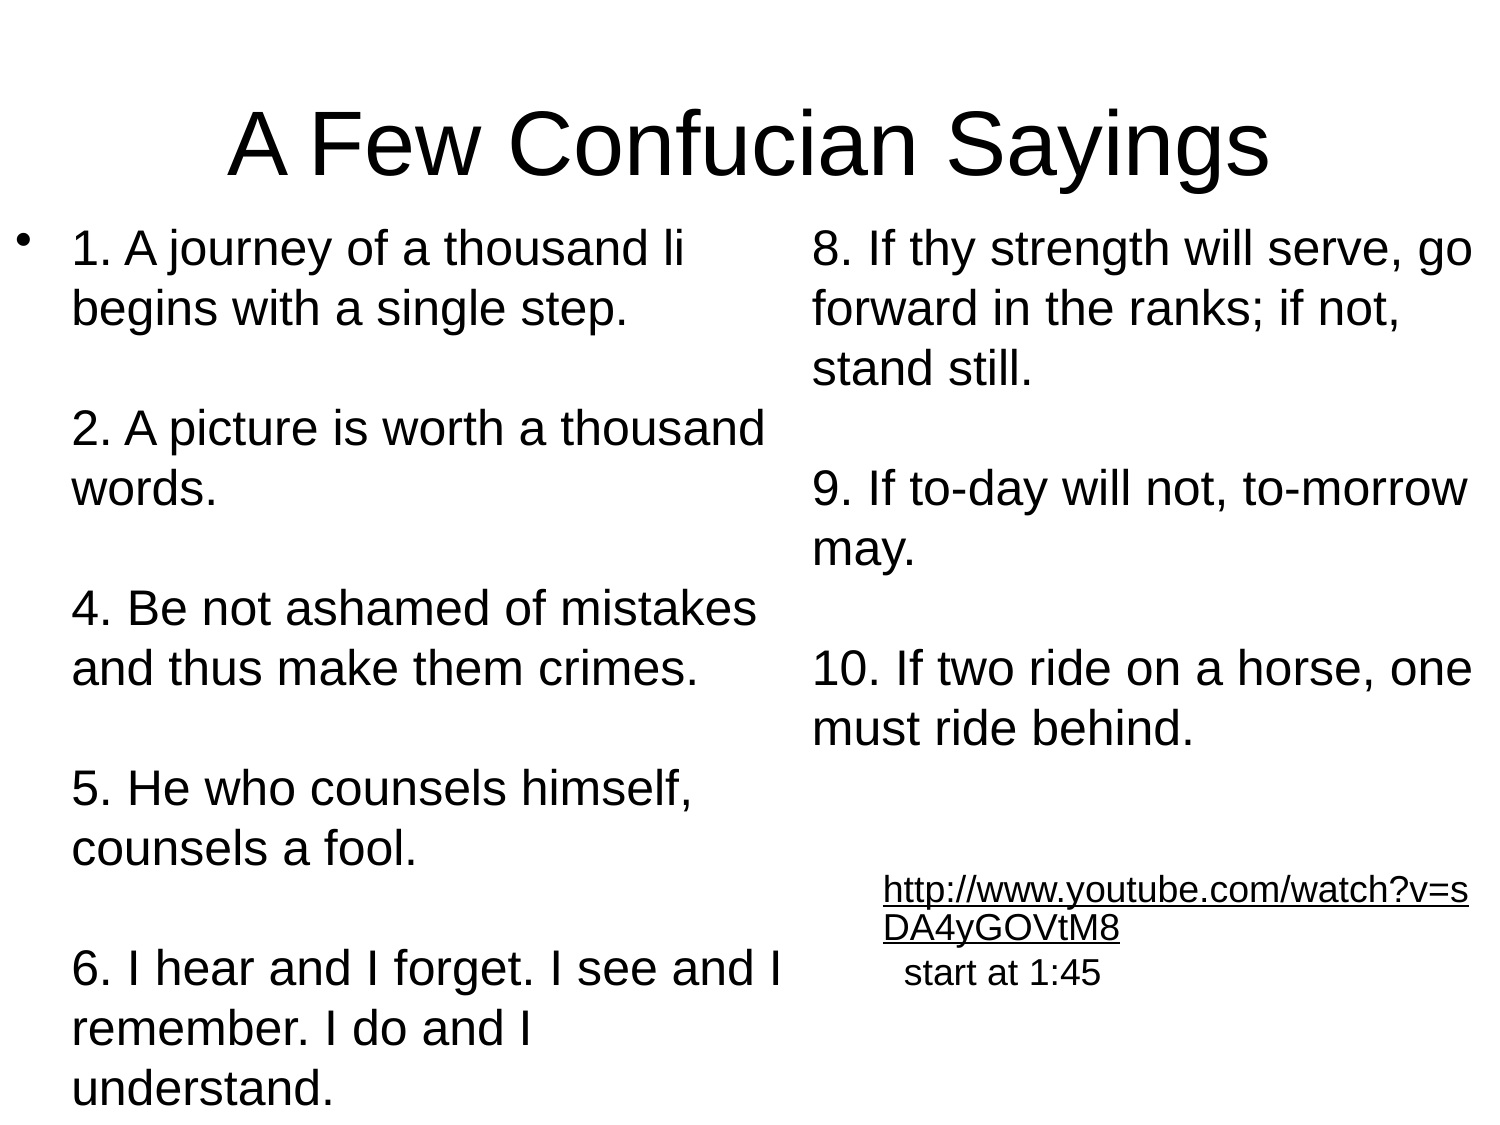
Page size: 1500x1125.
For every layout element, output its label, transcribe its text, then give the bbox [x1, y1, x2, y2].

title A Few Confucian Sayings [74, 44, 1426, 208]
list 1. A journey of a thousand li begins with a single step. 2. A picture is worth a thousand words. 4. Be not ashamed of mistakes and thus make them crimes. 5. He who counsels himself, counsels a fool. 6. I hear and I forget. I see and I remember. I do and I understand. [0, 207, 822, 1125]
text_box http://www.youtube.com/watch?v=sDA4yGOVtM8 start at 1:45 [868, 857, 1500, 963]
text_box 8. If thy strength will serve, go forward in the ranks; if not, stand still. 9. If to-day will not, to-morrow may. 10. If two ride on a horse, one must ride behind. [797, 208, 1500, 883]
